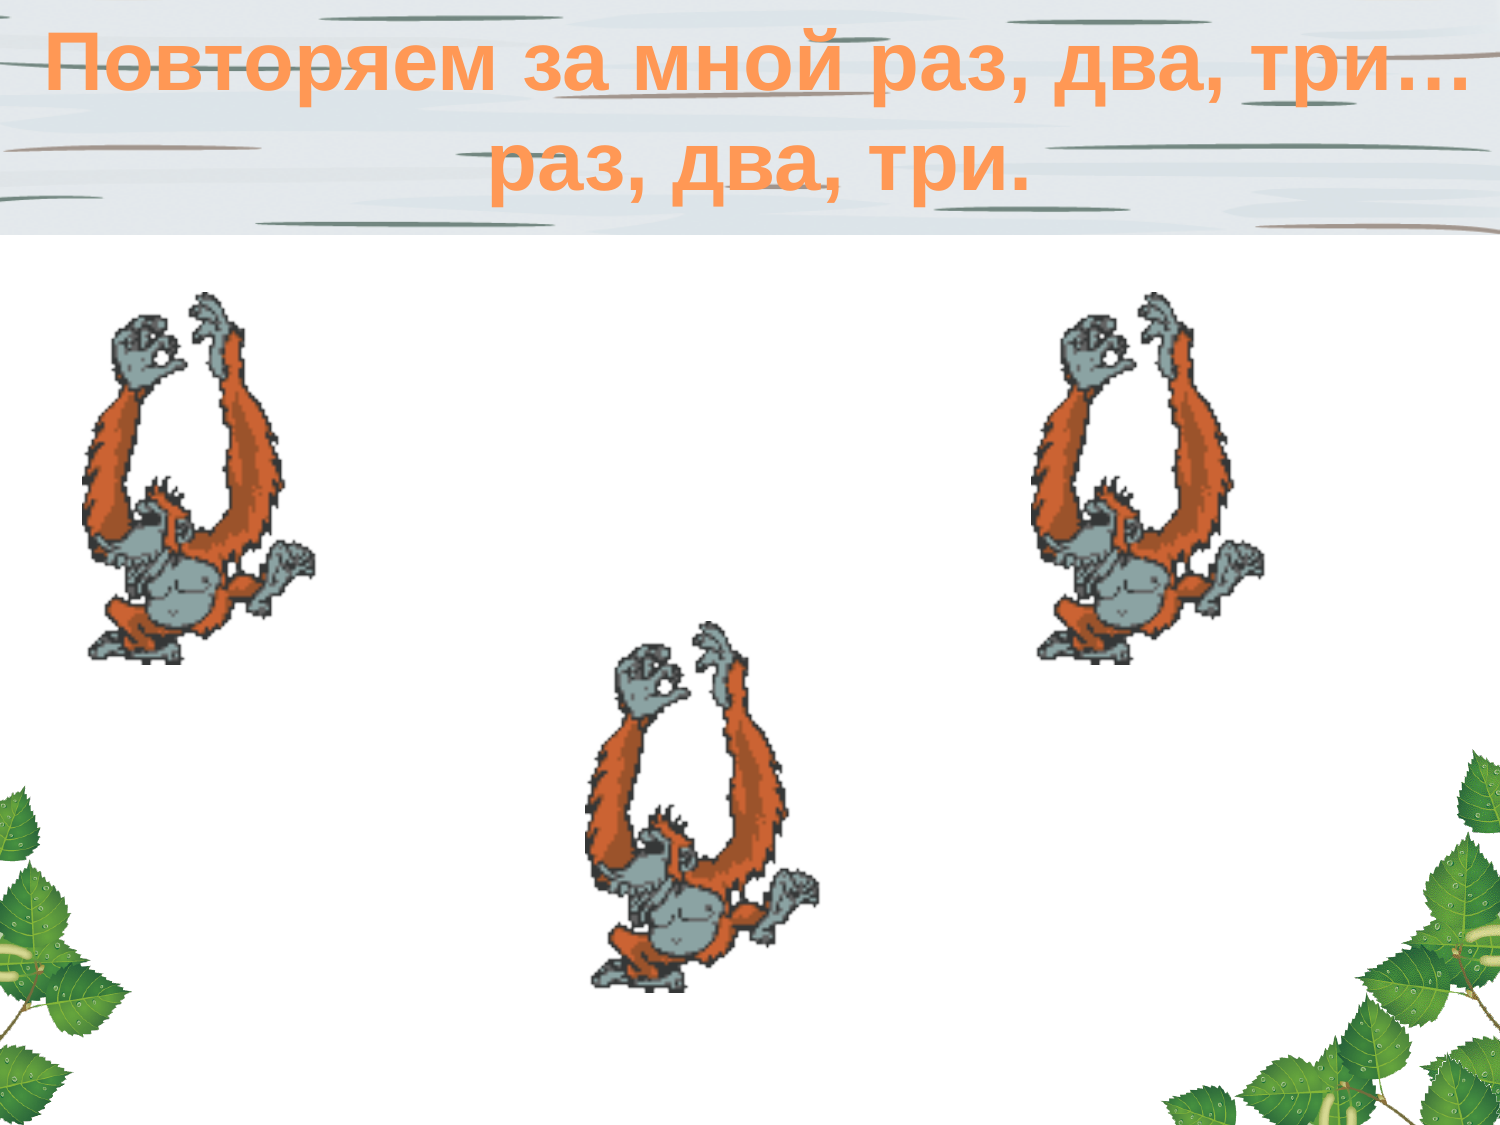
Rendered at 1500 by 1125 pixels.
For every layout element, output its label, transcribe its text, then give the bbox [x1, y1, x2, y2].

picture [585, 620, 831, 994]
picture [0, 0, 1500, 235]
picture [1160, 749, 1500, 1125]
text_box Повторяем за мной раз, два, три… раз, два, три. [28, 0, 1493, 215]
picture [81, 292, 327, 665]
picture [0, 785, 132, 1125]
picture [1031, 292, 1277, 665]
